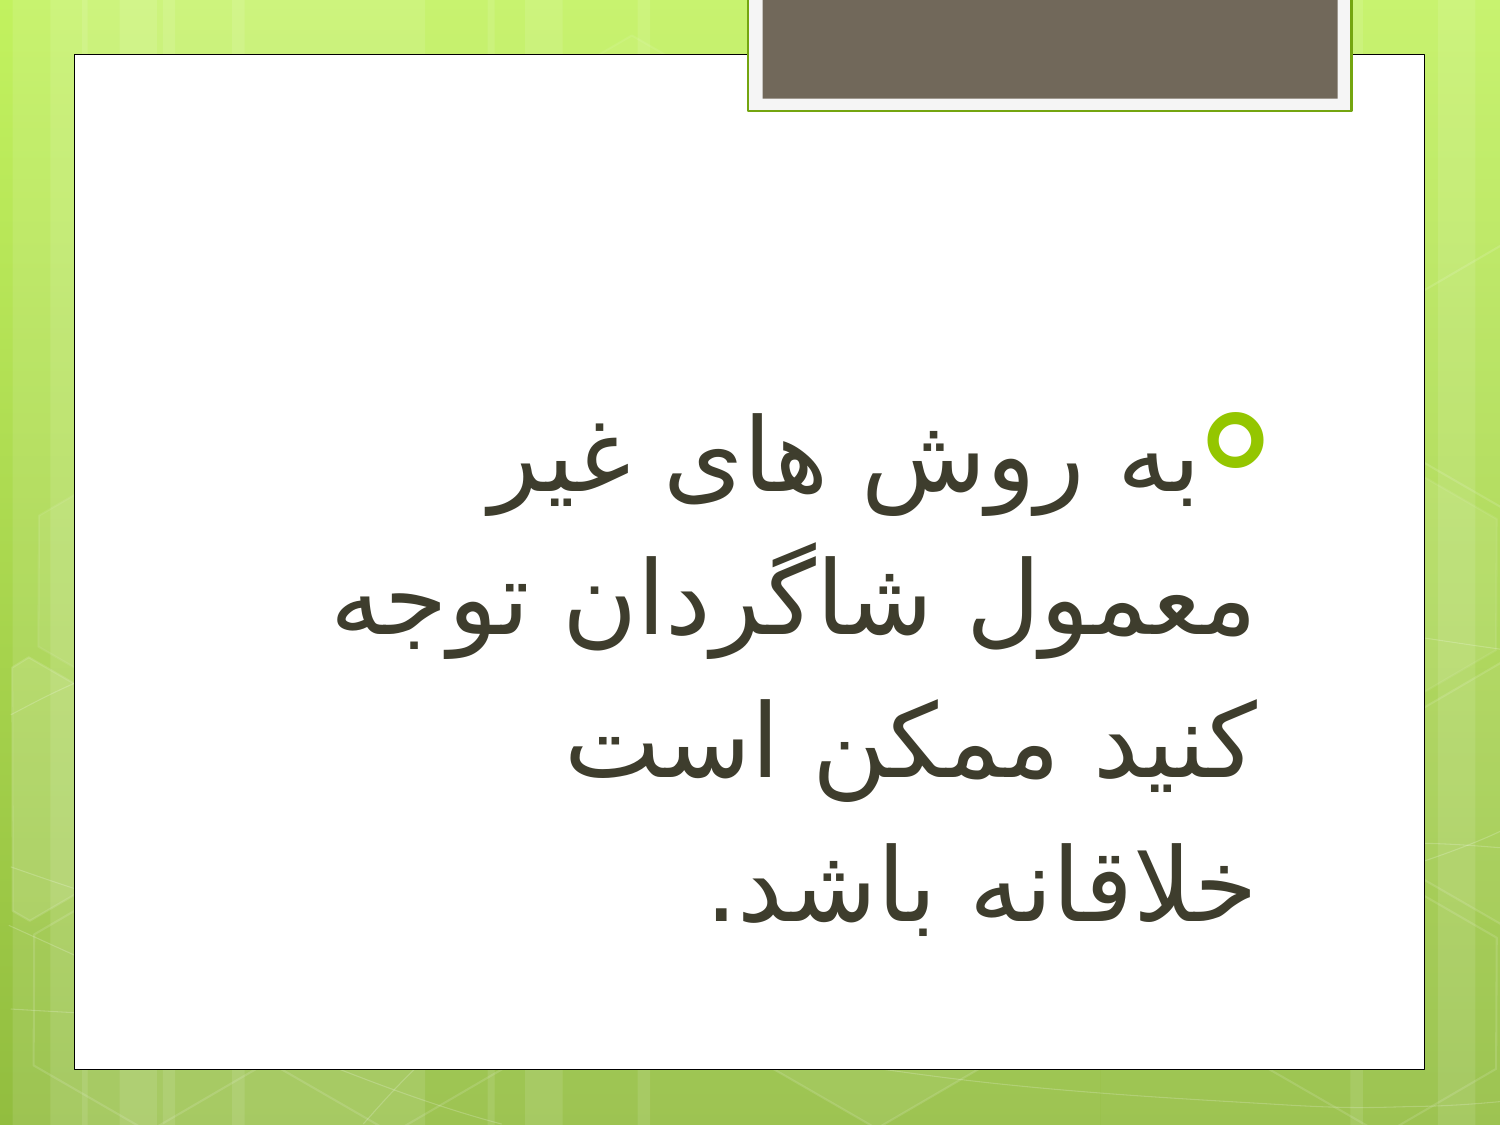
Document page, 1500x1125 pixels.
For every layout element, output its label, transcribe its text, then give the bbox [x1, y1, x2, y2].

list به روش های غیر معمول شاگردان توجه کنید ممکن است خلاقانه باشد. [171, 381, 1283, 957]
